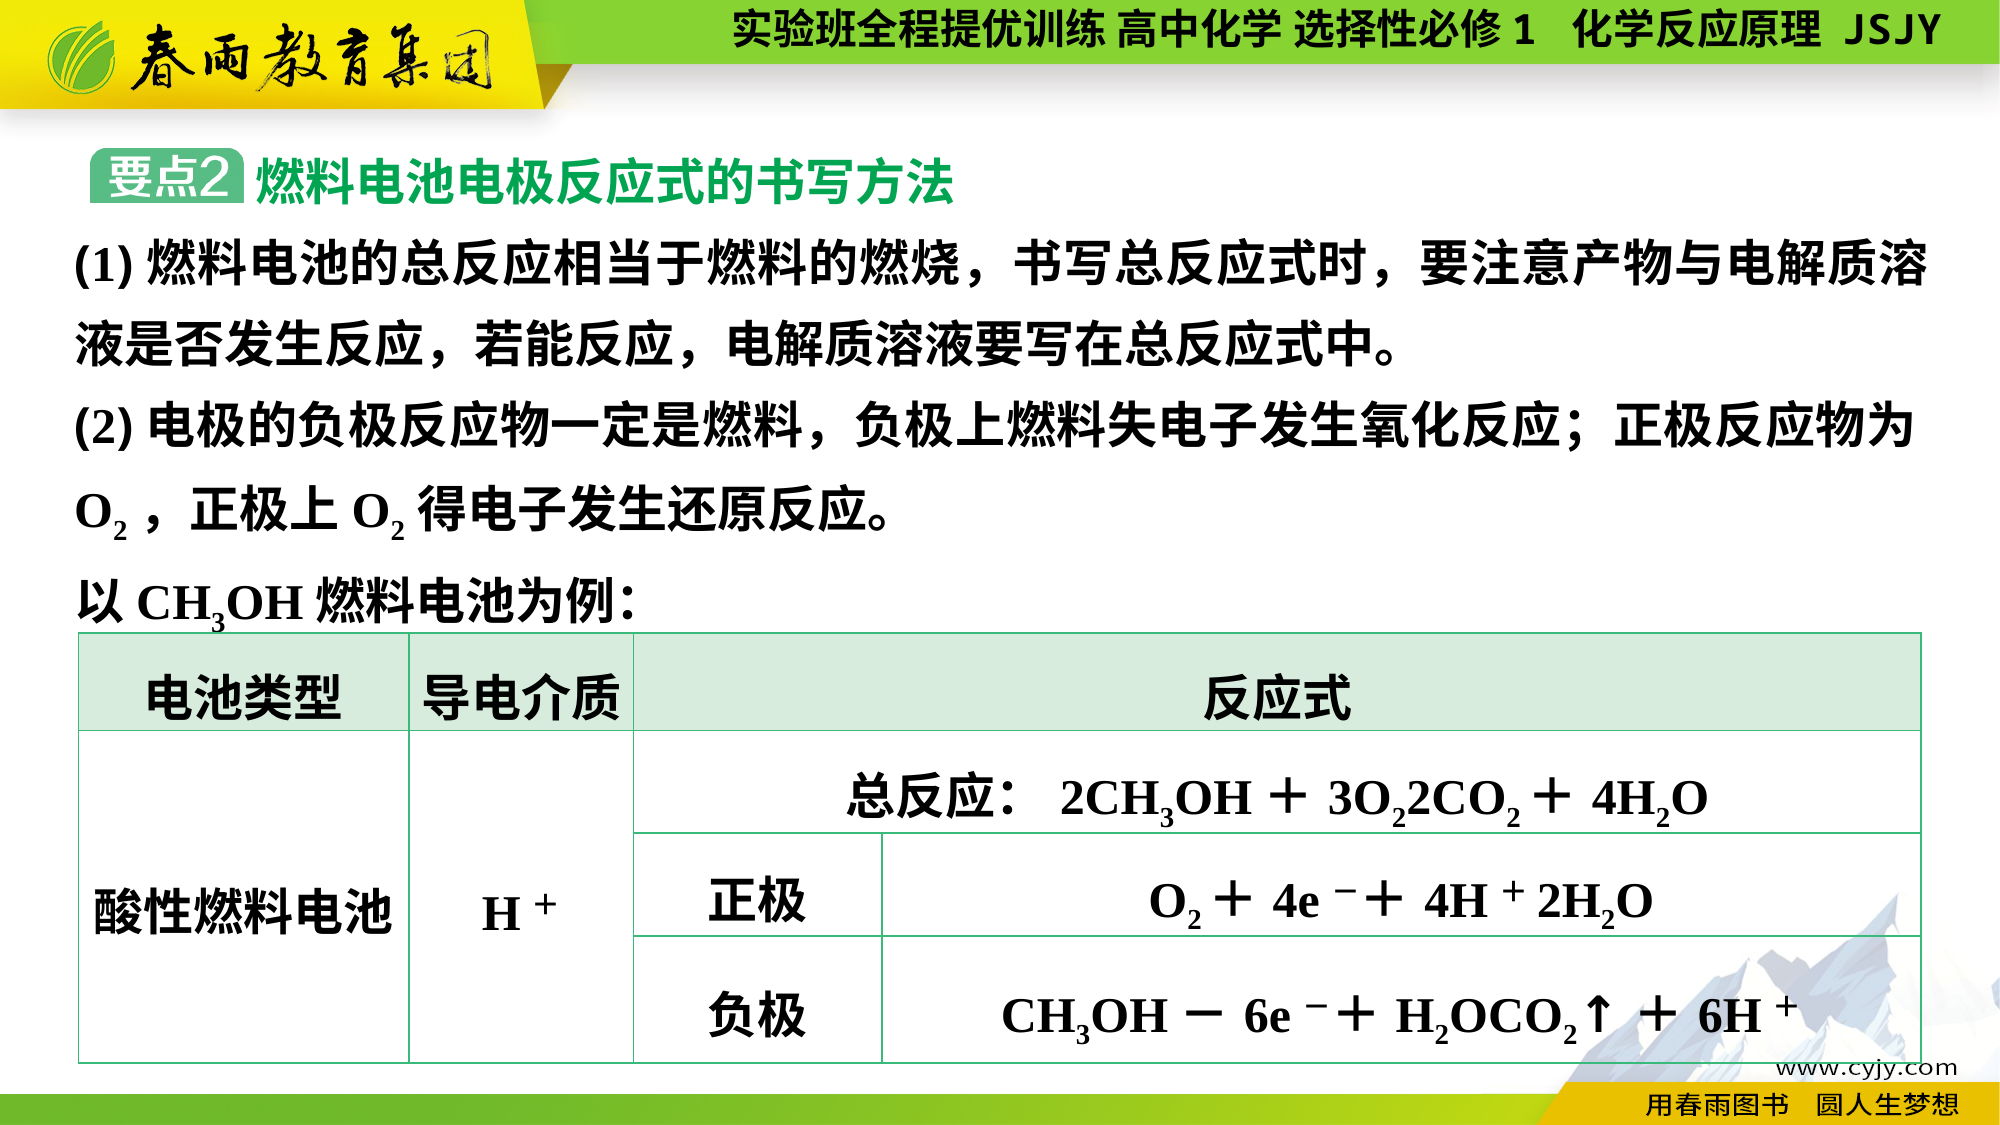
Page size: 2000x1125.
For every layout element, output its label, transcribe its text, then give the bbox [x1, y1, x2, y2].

picture [0, 0, 2000, 1125]
list 燃料电池电极反应式的书写方法 (1)燃料电池的总反应相当于燃料的燃烧，书写总反应式时，要注意产物与电解质溶液是否发生反应，若能反应，电解质溶液要写在总反应式中。 (2)电极的负极反应物一定是燃料，负极上燃料失电子发生氧化反应；正极反应物为O2，正极上O2得电子发生还原反应。 以CH3OH燃料电池为例： [59, 122, 1944, 620]
